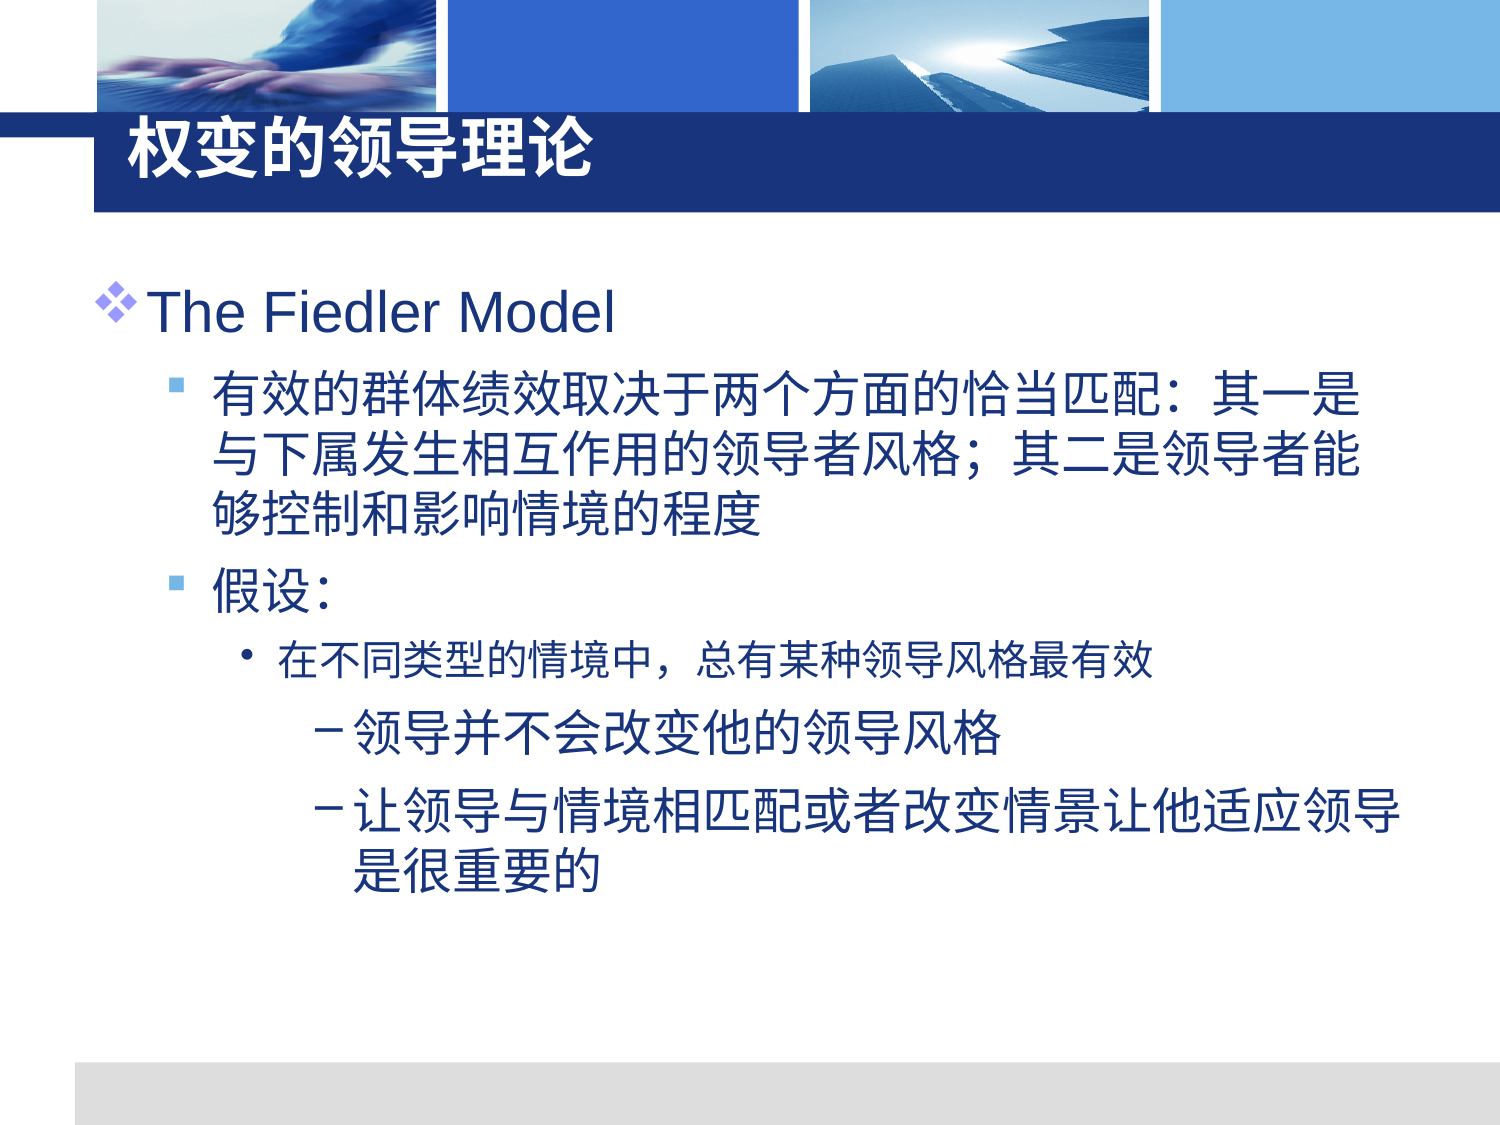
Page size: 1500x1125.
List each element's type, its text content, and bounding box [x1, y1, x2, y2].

picture [810, 0, 1150, 78]
list The Fiedler Model 有效的群体绩效取决于两个方面的恰当匹配：其一是与下属发生相互作用的领导者风格；其二是领导者能够控制和影响情境的程度 假设： 在不同类型的情境中，总有某种领导风格最有效 领导并不会改变他的领导风格 让领导与情境相匹配或者改变情景让他适应领导是很重要的 [75, 267, 1425, 988]
title 权变的领导理论 [112, 78, 1300, 214]
picture [97, 0, 437, 112]
